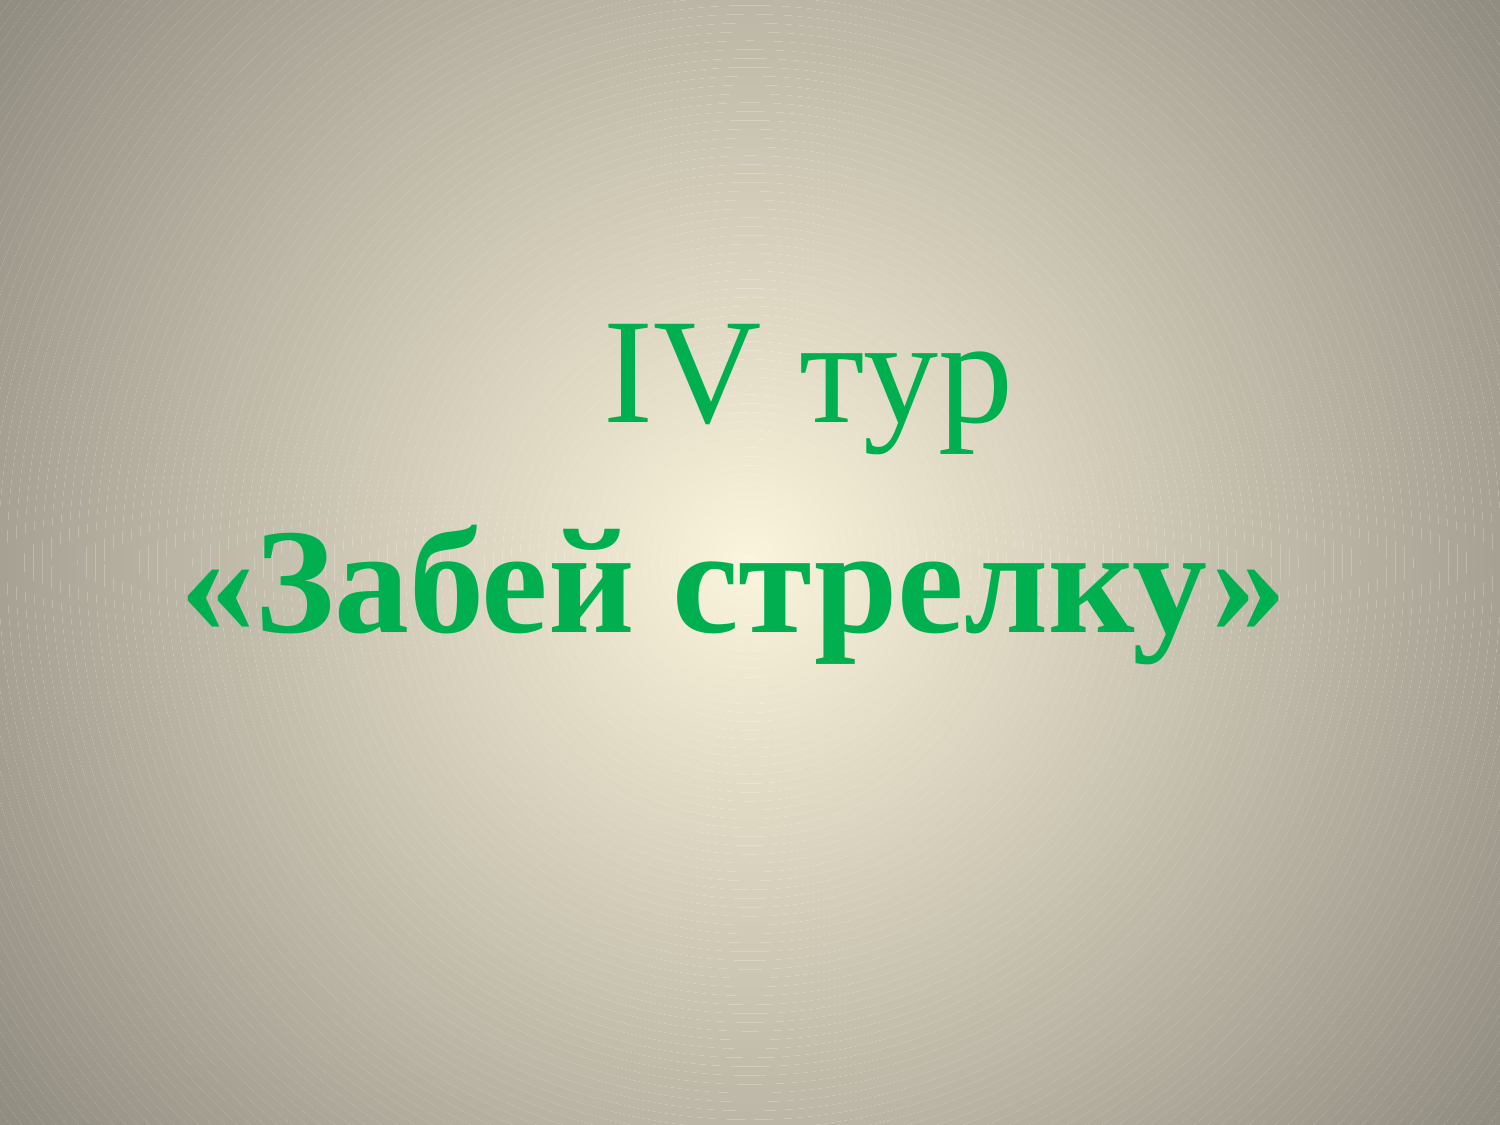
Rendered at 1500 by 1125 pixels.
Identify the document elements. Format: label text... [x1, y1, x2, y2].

list IV тур «Забей стрелку» [58, 23, 1409, 912]
